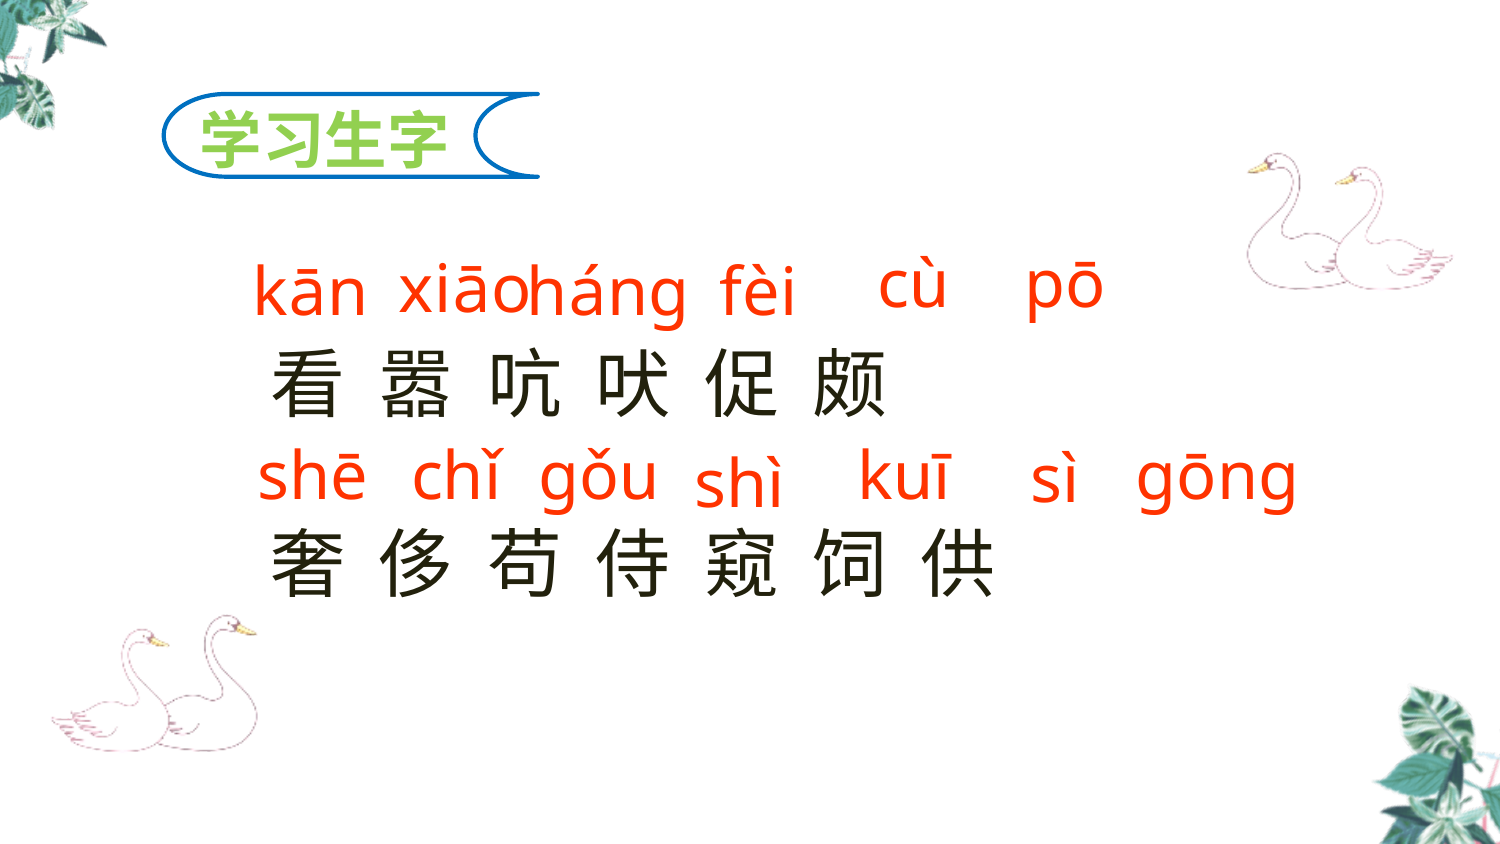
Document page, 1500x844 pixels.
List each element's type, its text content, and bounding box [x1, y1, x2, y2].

text_box háng [511, 233, 726, 339]
text_box 学习生字 [184, 93, 206, 101]
text_box gōng [1121, 425, 1315, 520]
text_box gǒu [524, 425, 675, 520]
text_box 学习生字 [184, 169, 482, 184]
text_box chǐ [396, 425, 517, 520]
picture [49, 611, 261, 755]
text_box xiāo [384, 238, 511, 334]
text_box [161, 91, 540, 179]
text_box kuī [842, 425, 966, 520]
picture [1244, 149, 1456, 293]
text_box pō [1009, 233, 1121, 328]
text_box 看 嚣 吭 吠 促 颇 奢 侈 苟 侍 窥 饲 供 [255, 329, 1312, 614]
text_box shē [243, 425, 384, 520]
text_box kān [237, 233, 405, 339]
text_box 学习生字 [478, 123, 482, 148]
text_box sì [1015, 420, 1115, 525]
picture [1294, 595, 1500, 844]
picture [0, 0, 148, 167]
text_box cù [862, 233, 964, 328]
text_box shì [679, 425, 821, 530]
text_box fèi [726, 233, 833, 339]
